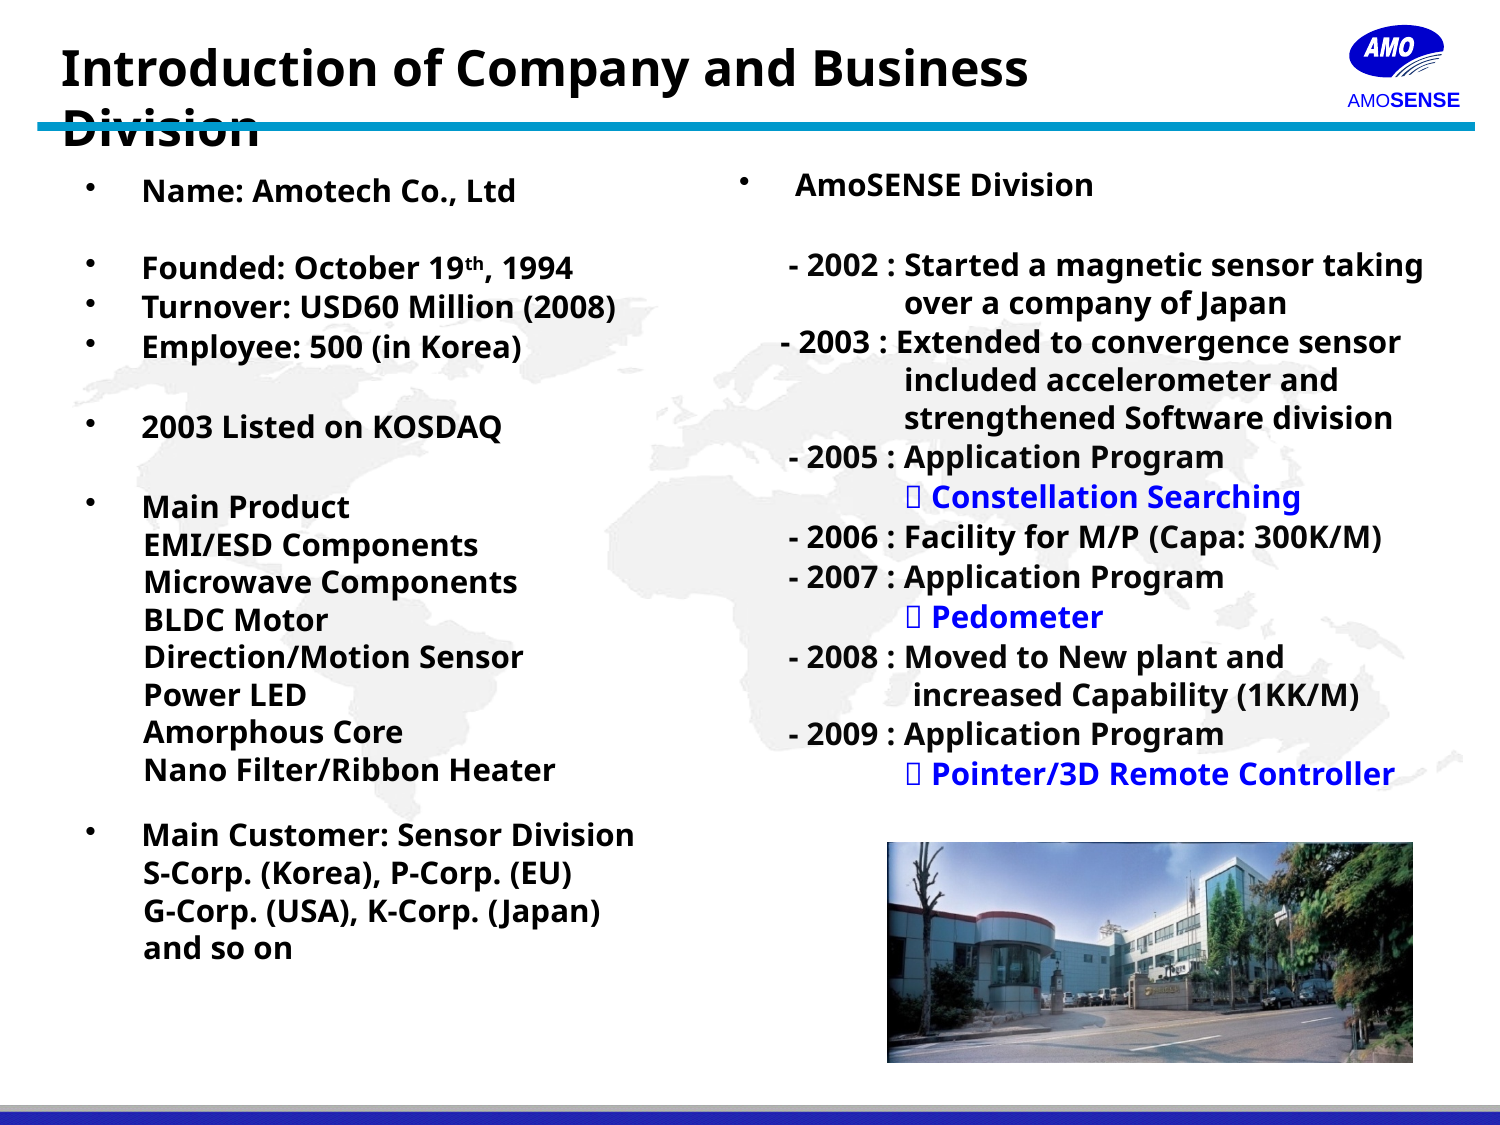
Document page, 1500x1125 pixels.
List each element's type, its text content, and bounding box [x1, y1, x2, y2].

title Introduction of Company and Business Division [61, 36, 1175, 113]
text_box [35, 120, 1477, 133]
text_box Name: Amotech Co., Ltd Founded: October 19th, 1994 Turnover: USD60 Million (2008) Employee: 500 (in Korea) 2003 Listed on KOSDAQ Main Product EMI/ESD Components Microwave Components BLDC Motor Direction/Motion Sensor Power LED Amorphous Core Nano Filter/Ribbon Heater Main Customer: Sensor Division S-Corp. (Korea), P-Corp. (EU) G-Corp. (USA), K-Corp. (Japan) and so on [71, 168, 800, 1050]
text_box AmoSENSE Division - 2002 : Started a magnetic sensor taking over a company of Japan - 2003 : Extended to convergence sensor included accelerometer and strengthened Software division - 2005 : Application Program  Constellation Searching - 2006 : Facility for M/P (Capa: 300K/M) - 2007 : Application Program  Pedometer - 2008 : Moved to New plant and increased Capability (1KK/M) - 2009 : Application Program  Pointer/3D Remote Controller [724, 162, 1463, 838]
picture [887, 842, 1413, 1063]
picture [0, 1105, 1500, 1125]
